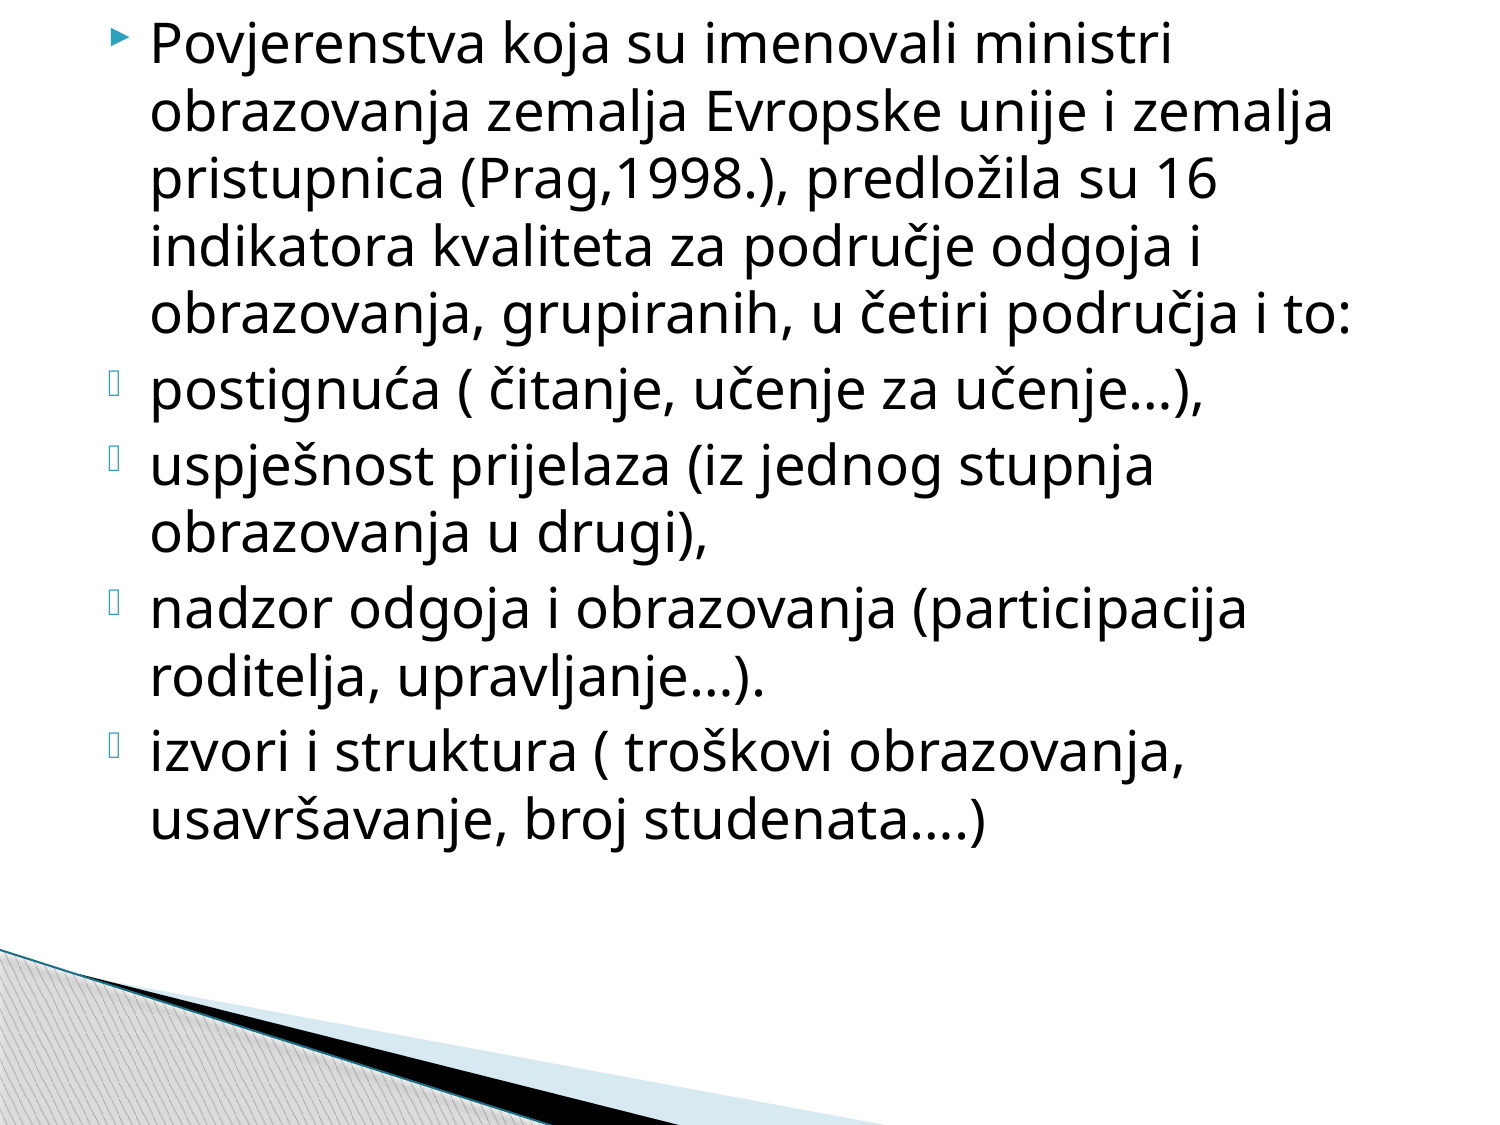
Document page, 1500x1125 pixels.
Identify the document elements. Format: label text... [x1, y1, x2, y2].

list Povjerenstva koja su imenovali ministri obrazovanja zemalja Evropske unije i zemalja pristupnica (Prag,1998.), predložila su 16 indikatora kvaliteta za područje odgoja i obrazovanja, grupiranih, u četiri područja i to: postignuća ( čitanje, učenje za učenje…), uspješnost prijelaza (iz jednog stupnja obrazovanja u drugi), nadzor odgoja i obrazovanja (participacija roditelja, upravljanje…). izvori i struktura ( troškovi obrazovanja, usavršavanje, broj studenata….) [75, 0, 1425, 986]
